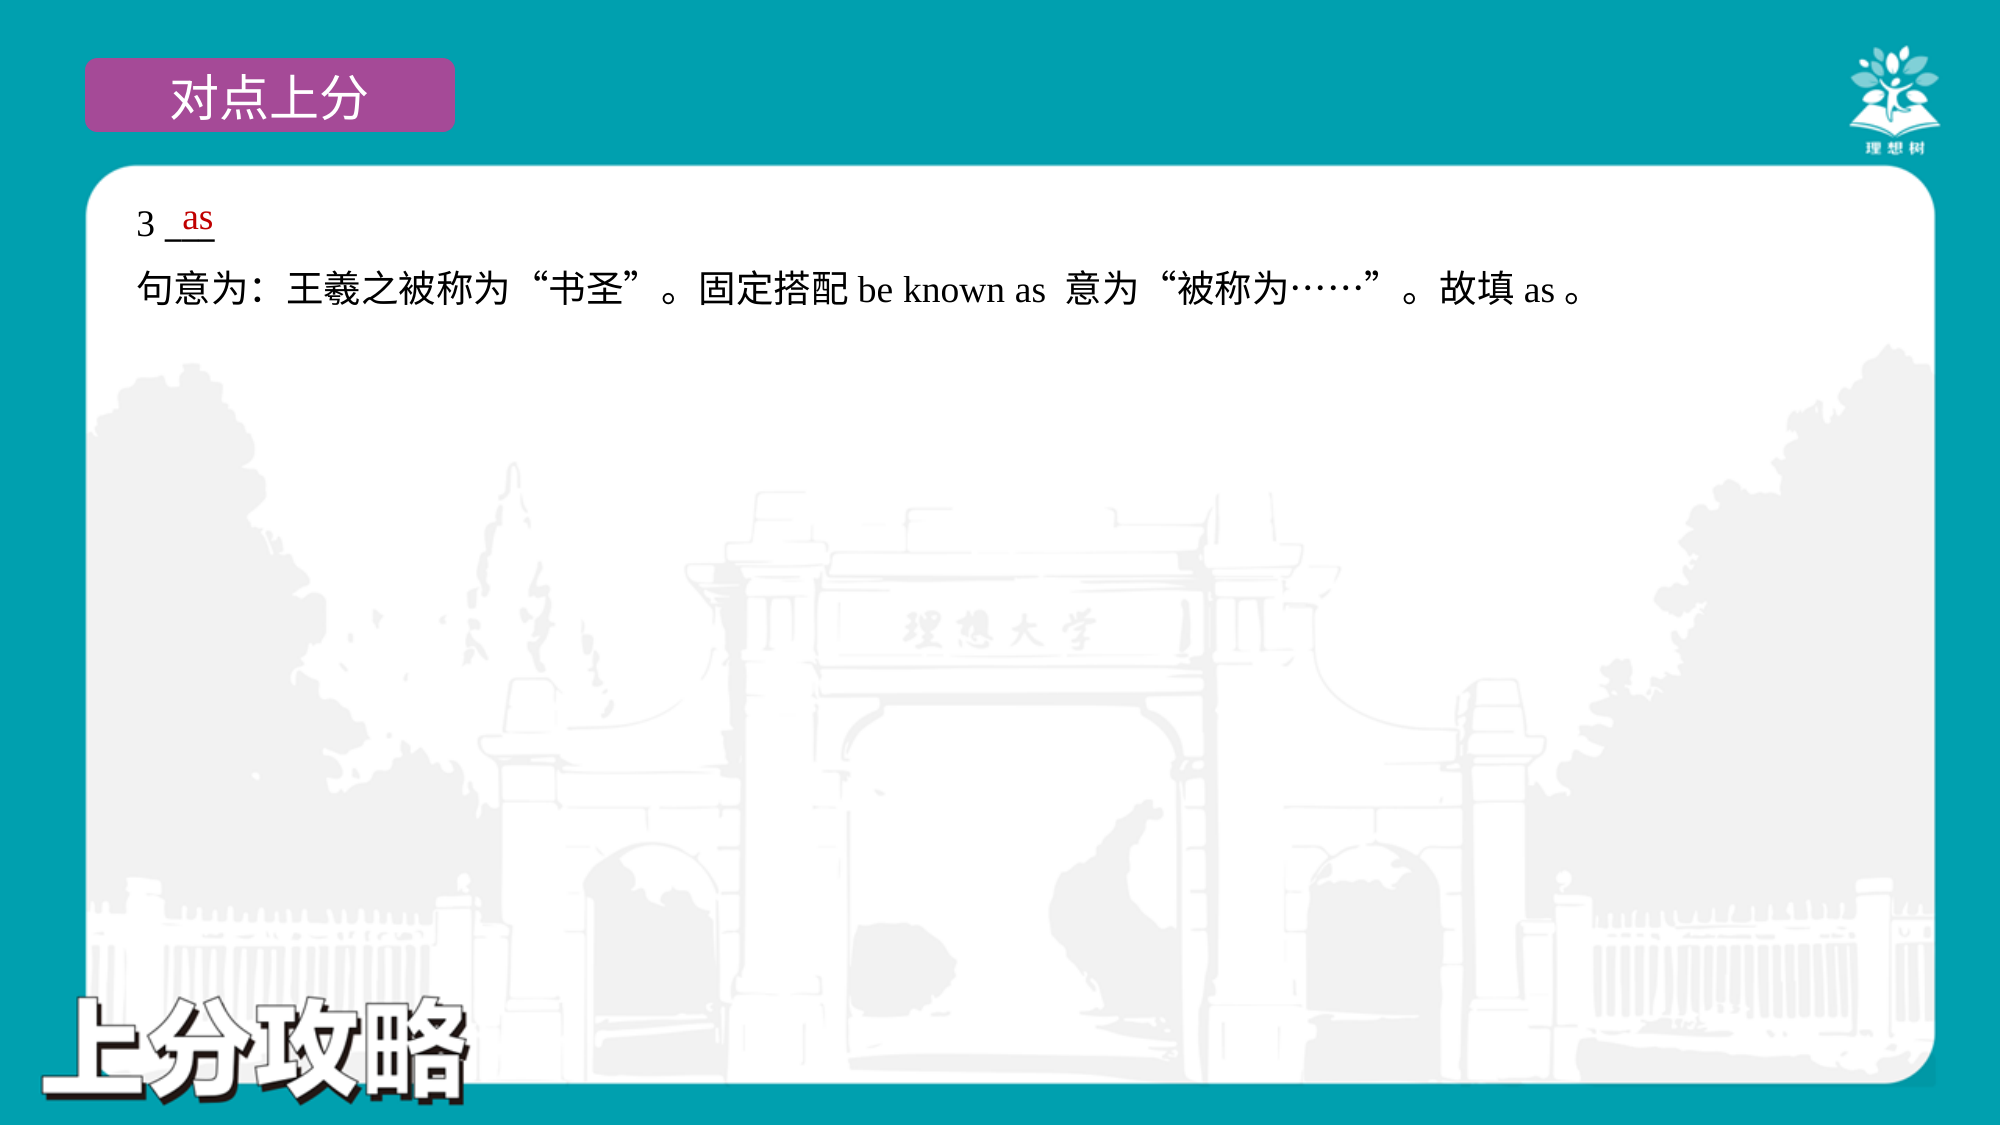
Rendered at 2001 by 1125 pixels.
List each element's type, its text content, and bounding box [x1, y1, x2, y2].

text_box 句意为：王羲之被称为“书圣”。固定搭配be known as 意为“被称为……”。故填as。 [136, 243, 1865, 303]
text_box 3 ___ [136, 176, 1865, 237]
picture [0, 0, 2000, 1125]
text_box as [168, 170, 228, 230]
